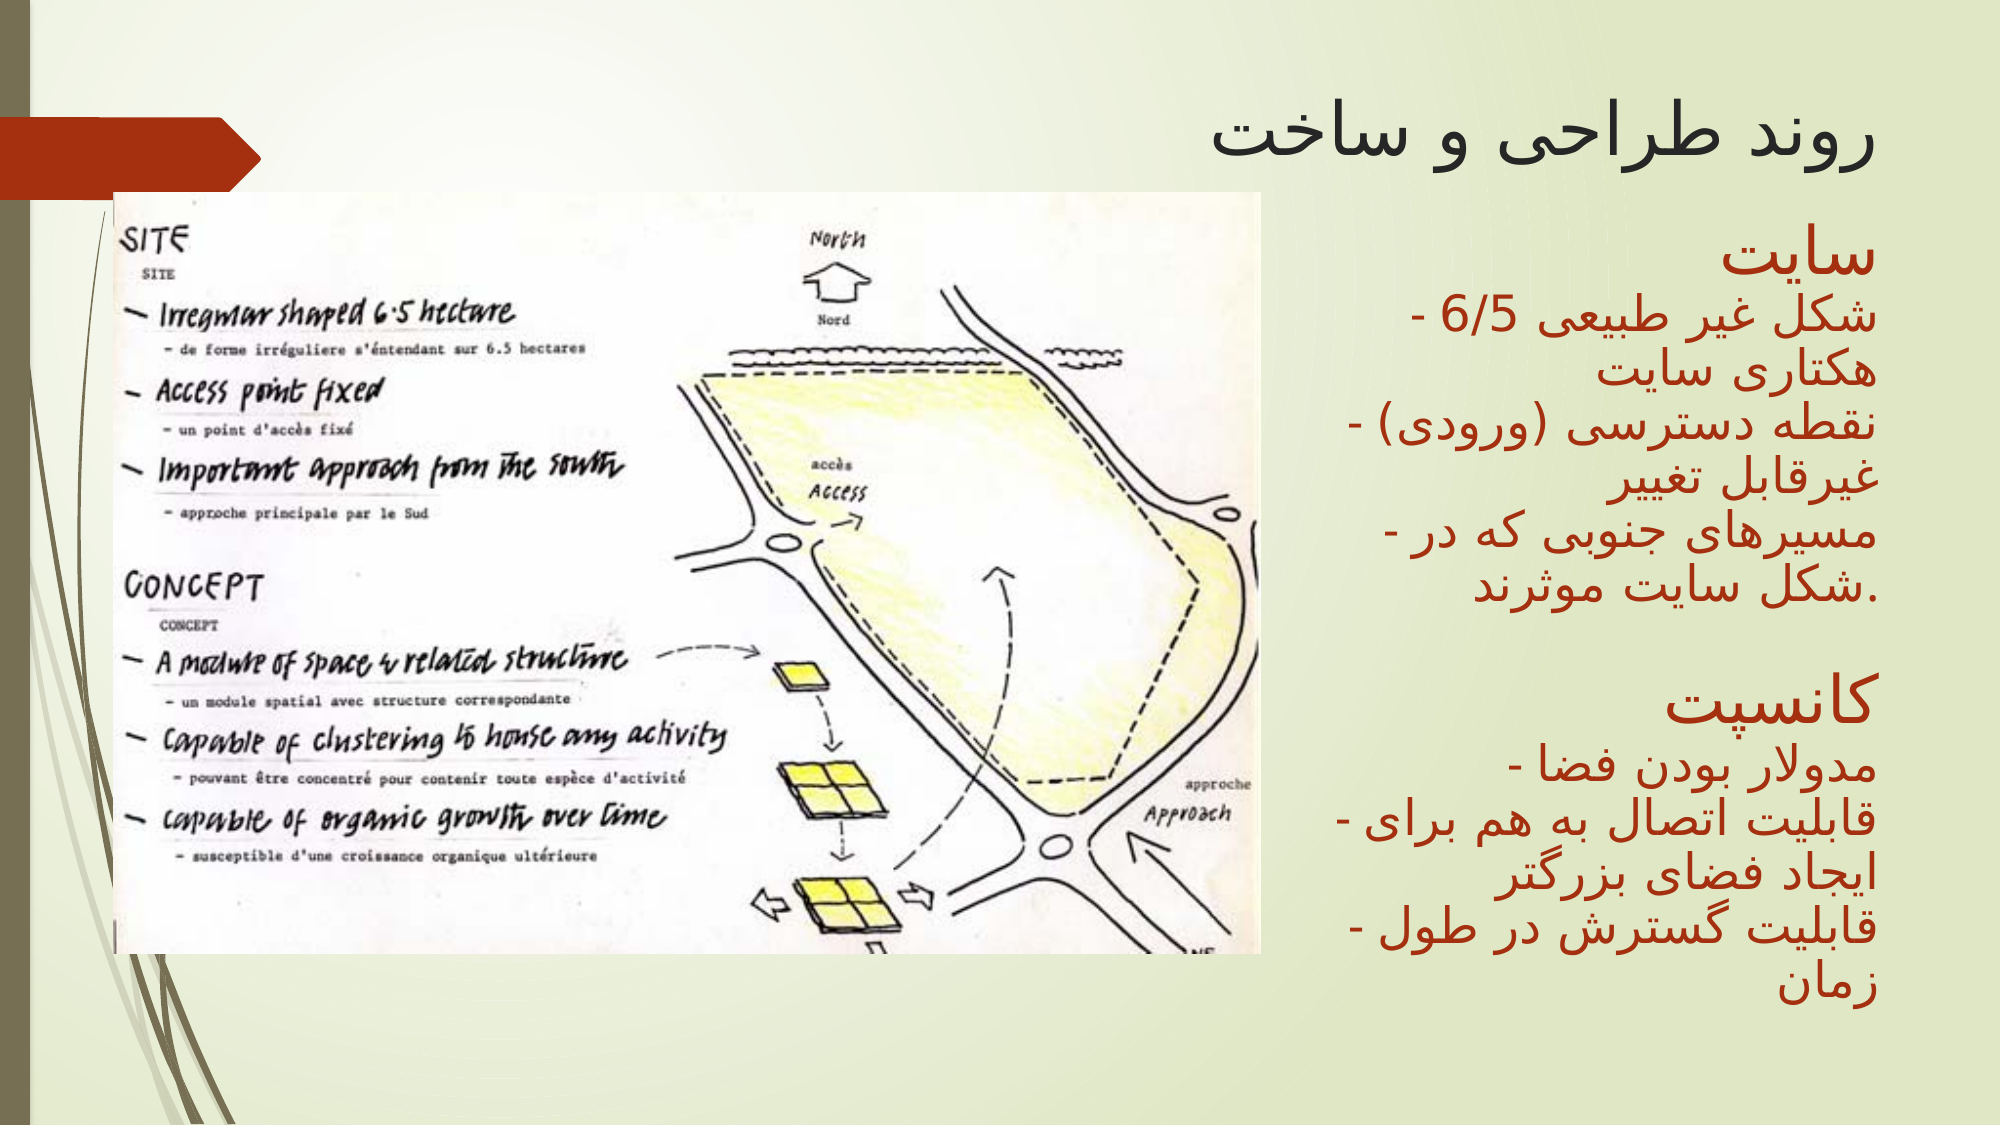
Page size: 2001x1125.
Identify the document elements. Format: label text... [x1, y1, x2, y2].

text_box سایت - شکل غیر طبیعی 6/5 هکتاری سایت - نقطه دسترسی (ورودی) غیرقابل تغییر - مسیرهای جنوبی که در شکل سایت موثرند. کانسپت - مدولار بودن فضا - قابلیت اتصال به هم برای ایجاد فضای بزرگتر - قابلیت گسترش در طول زمان [1249, 201, 1895, 1024]
title روند طراحی و ساخت [274, 73, 1895, 179]
picture [113, 192, 1262, 954]
